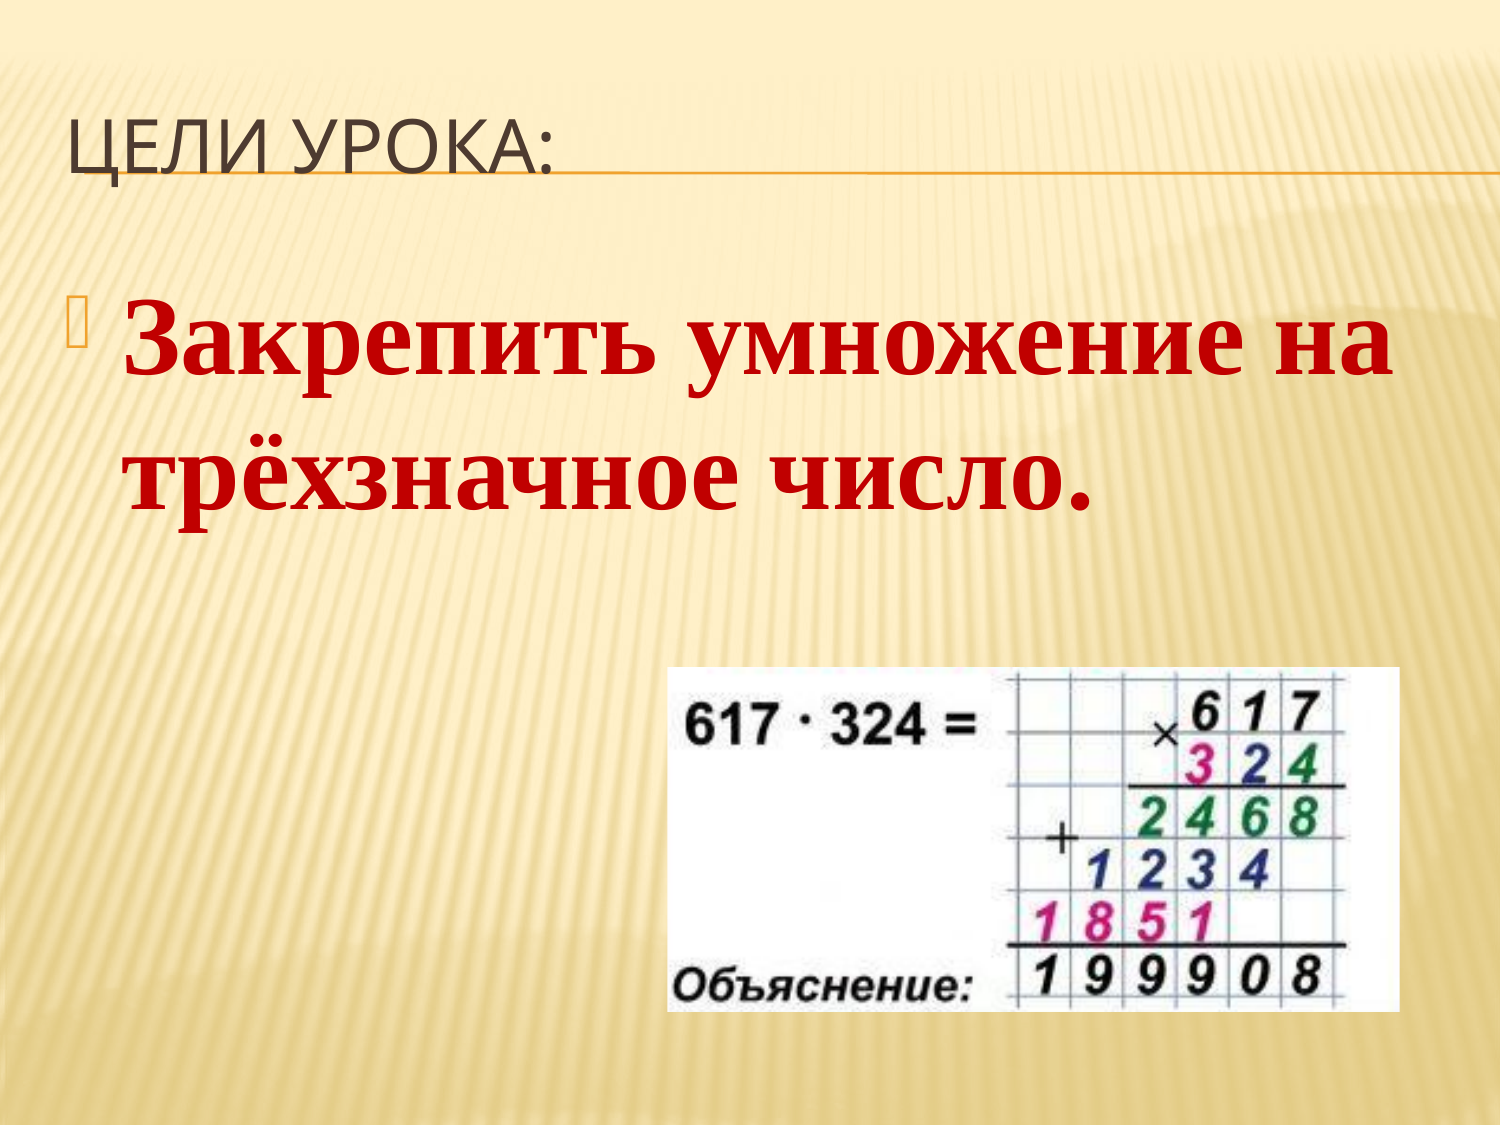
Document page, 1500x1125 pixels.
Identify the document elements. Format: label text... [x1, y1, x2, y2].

list Закрепить умножение на трёхзначное число. [50, 254, 1475, 998]
title ЦЕЛИ УРОКА: [50, 75, 1475, 213]
picture [666, 667, 1400, 1012]
